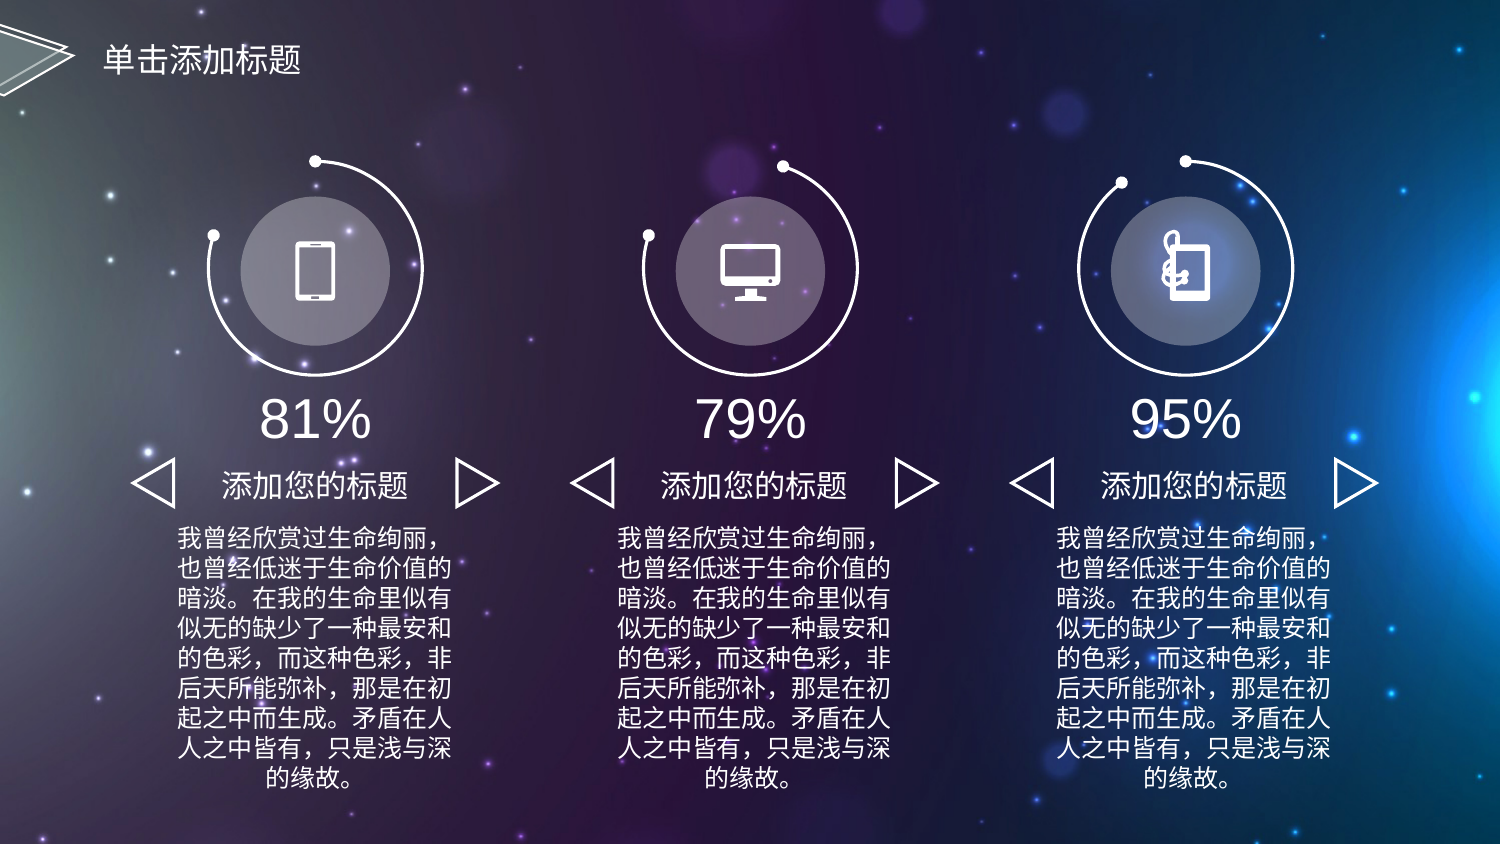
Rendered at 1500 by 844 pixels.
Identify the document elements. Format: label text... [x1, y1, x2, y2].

text_box 我曾经欣赏过生命绚丽，也曾经低迷于生命价值的暗淡。在我的生命里似有似无的缺少了一种最安和的色彩，而这种色彩，非后天所能弥补，那是在初起之中而生成。矛盾在人人之中皆有，只是浅与深的缘故。 [1036, 515, 1352, 800]
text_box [1011, 458, 1377, 512]
text_box 我曾经欣赏过生命绚丽，也曾经低迷于生命价值的暗淡。在我的生命里似有似无的缺少了一种最安和的色彩，而这种色彩，非后天所能弥补，那是在初起之中而生成。矛盾在人人之中皆有，只是浅与深的缘故。 [158, 515, 473, 800]
text_box 95% [1101, 376, 1271, 457]
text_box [208, 161, 423, 376]
text_box 79% [666, 376, 835, 457]
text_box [133, 458, 498, 512]
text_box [572, 458, 937, 512]
text_box 81% [230, 376, 400, 457]
text_box 我曾经欣赏过生命绚丽，也曾经低迷于生命价值的暗淡。在我的生命里似有似无的缺少了一种最安和的色彩，而这种色彩，非后天所能弥补，那是在初起之中而生成。矛盾在人人之中皆有，只是浅与深的缘故。 [597, 515, 912, 800]
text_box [643, 161, 858, 376]
picture [0, 0, 1500, 844]
text_box 单击添加标题 [88, 31, 412, 87]
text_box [1078, 161, 1293, 376]
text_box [0, 0, 57, 89]
